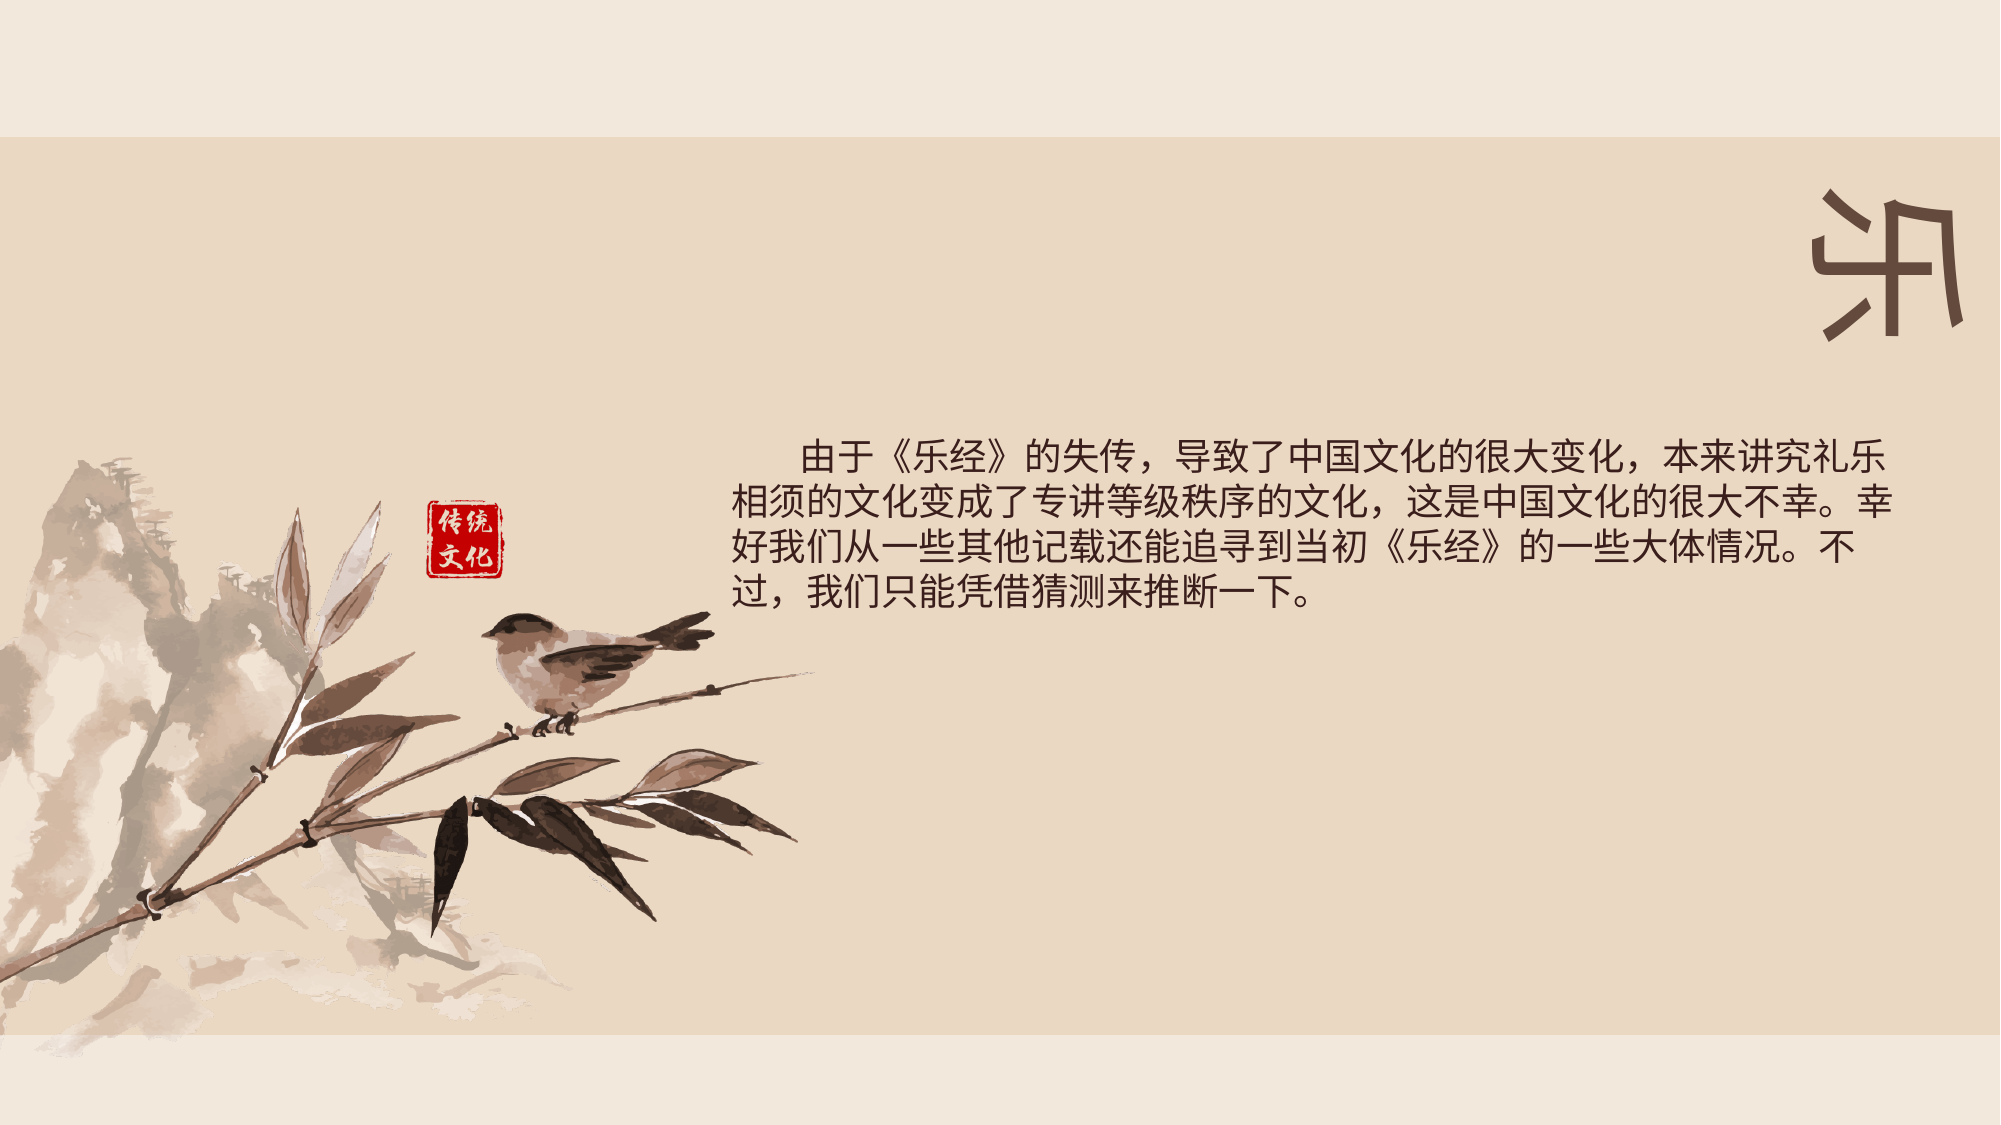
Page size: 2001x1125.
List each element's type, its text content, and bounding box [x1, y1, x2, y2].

text_box 由于《乐经》的失传，导致了中国文化的很大变化，本来讲究礼乐相须的文化变成了专讲等级秩序的文化，这是中国文化的很大不幸。幸好我们从一些其他记载还能追寻到当初《乐经》的一些大体情况。不过，我们只能凭借猜测来推断一下。 [847, 425, 1910, 621]
picture [0, 425, 847, 1077]
text_box 乐 [1766, 167, 2000, 387]
text_box [0, 136, 2000, 1036]
